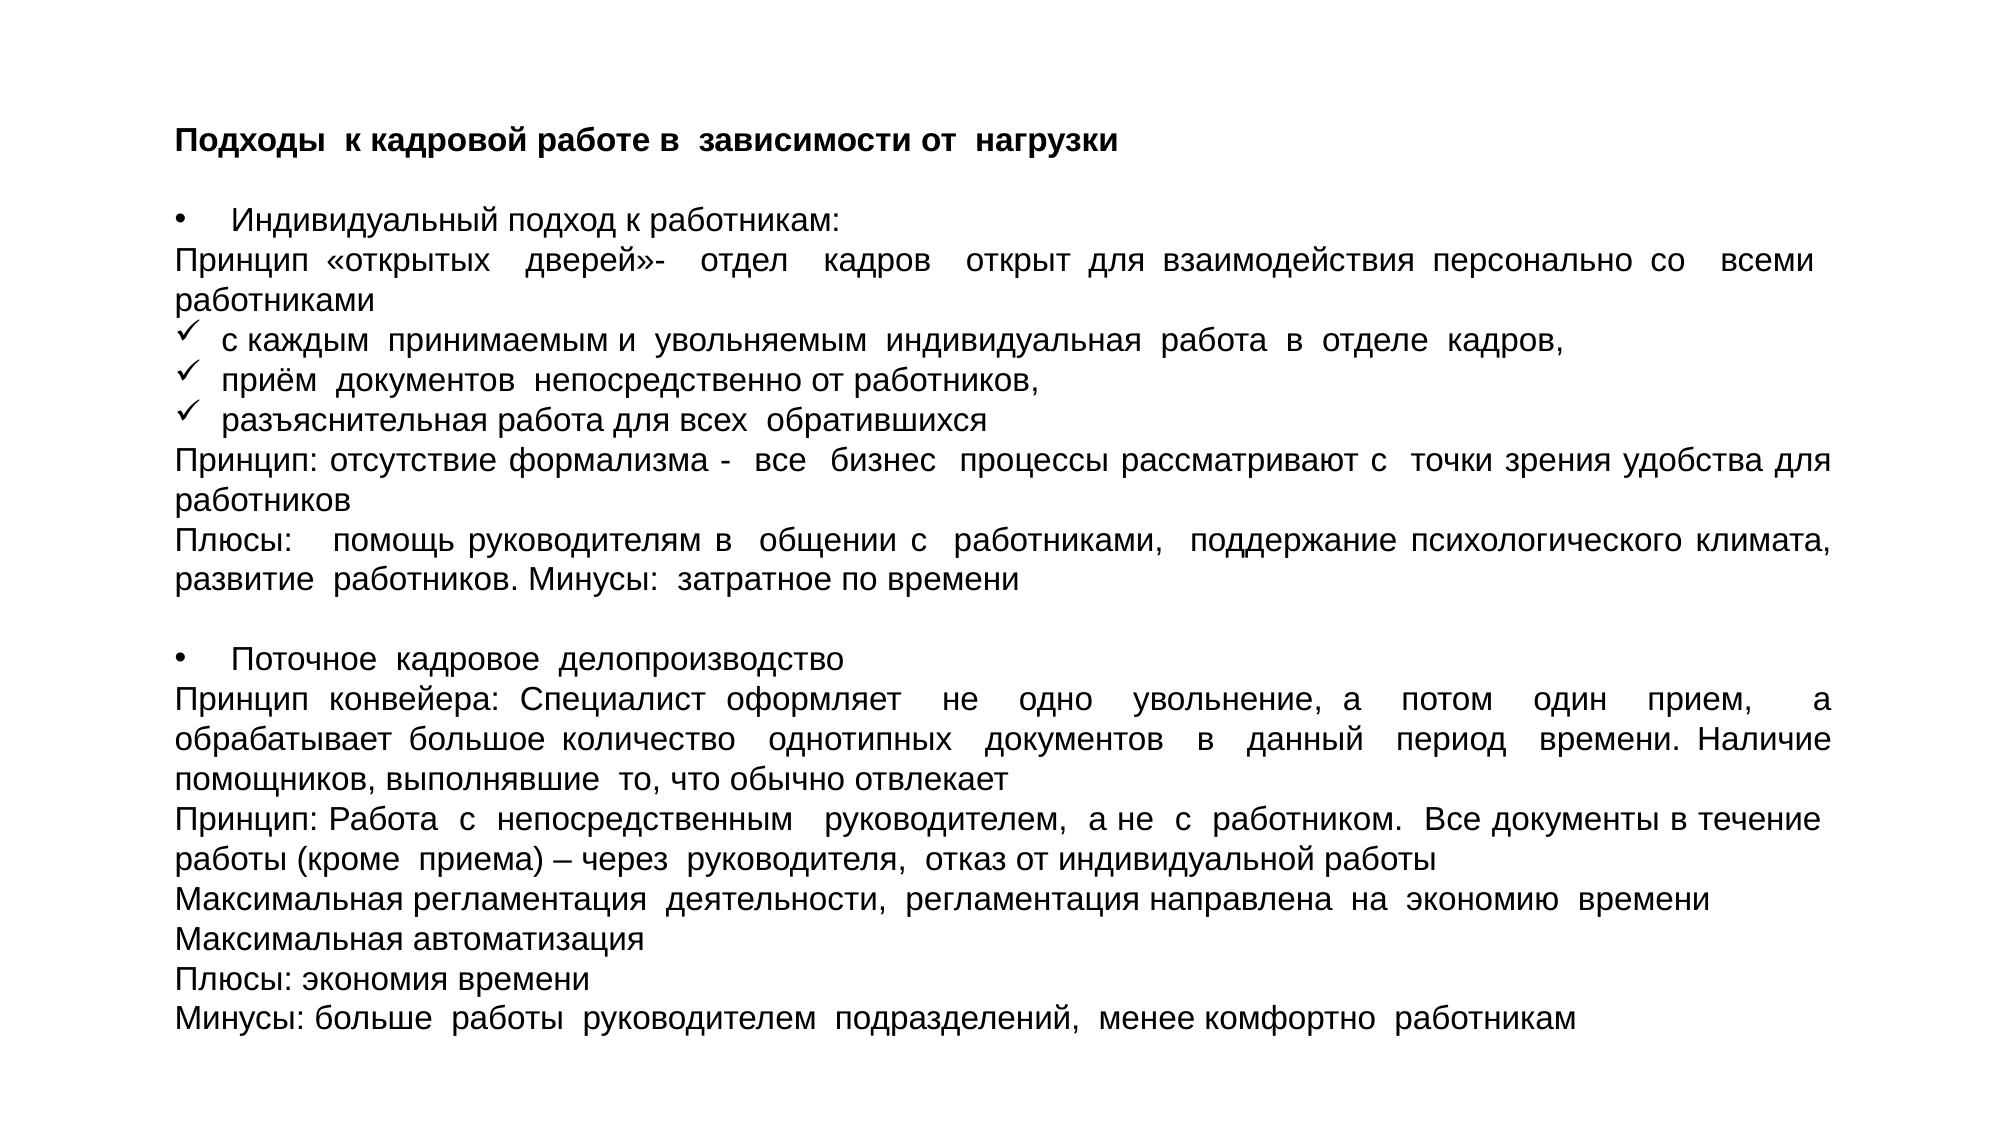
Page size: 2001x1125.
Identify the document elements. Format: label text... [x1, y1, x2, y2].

text_box Подходы к кадровой работе в зависимости от нагрузки Индивидуальный подход к работникам: Принцип «открытых дверей»- отдел кадров открыт для взаимодействия персонально со всеми работниками с каждым принимаемым и увольняемым индивидуальная работа в отделе кадров, приём документов непосредственно от работников, разъяснительная работа для всех обратившихся Принцип: отсутствие формализма - все бизнес процессы рассматривают с точки зрения удобства для работников Плюсы: помощь руководителям в общении с работниками, поддержание психологического климата, развитие работников. Минусы: затратное по времени Поточное кадровое делопроизводство Принцип конвейера: Специалист оформляет не одно увольнение, а потом один прием, а обрабатывает большое количество однотипных документов в данный период времени. Наличие помощников, выполнявшие то, что обычно отвлекает Принцип: Работа с непосредственным руководителем, а не с работником. Все документы в течение работы (кроме приема) – через руководителя, отказ от индивидуальной работы Максимальная регламентация деятельности, регламентация направлена на экономию времени Максимальная автоматизация Плюсы: экономия времени Минусы: больше работы руководителем подразделений, менее комфортно работникам [103, 111, 1849, 1044]
